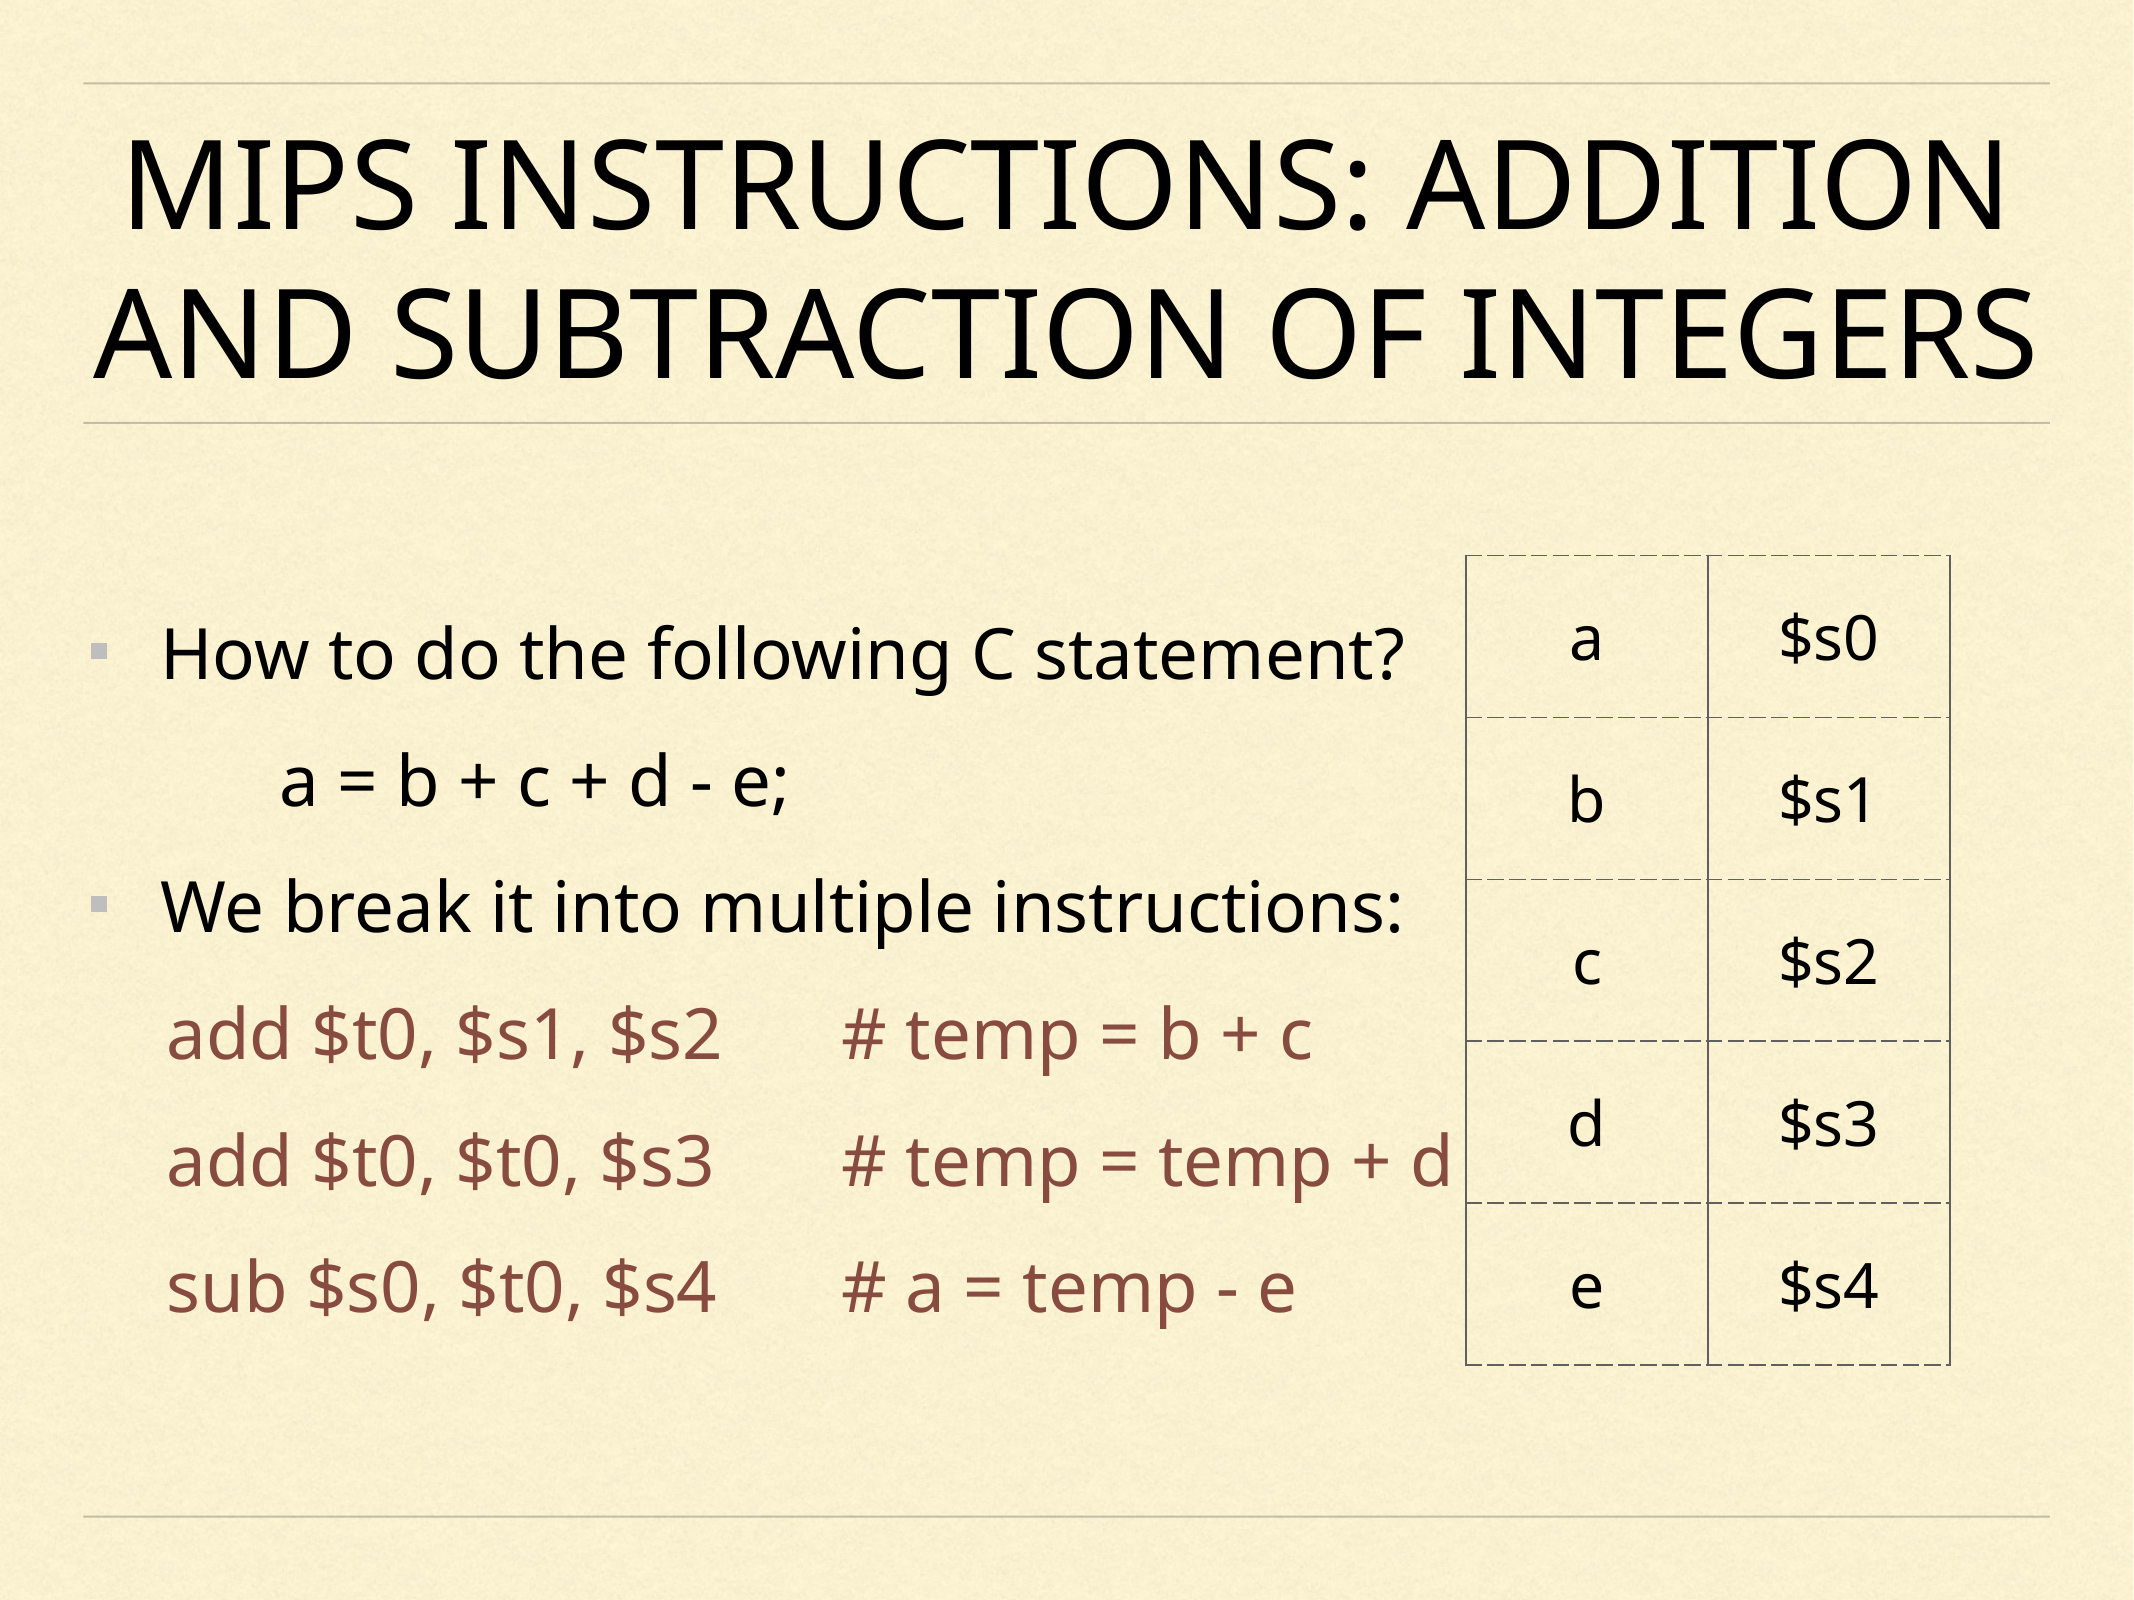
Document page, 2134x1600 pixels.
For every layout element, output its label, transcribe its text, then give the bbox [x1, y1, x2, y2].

table_cell $s2 [1709, 879, 1949, 1041]
table_header $s0 [1709, 555, 1949, 717]
table_cell $s3 [1709, 1041, 1949, 1203]
table_cell c [1467, 879, 1707, 1041]
table_cell b [1467, 717, 1707, 879]
table_cell $s1 [1709, 717, 1949, 879]
slide_number [1994, 1457, 2054, 1520]
table_cell e [1467, 1203, 1707, 1365]
table_header a [1467, 555, 1707, 717]
list How to do the following C statement? a = b + c + d - e; We break it into multiple instructions: add $t0, $s1, $s2 # temp = b + c add $t0, $t0, $s3 # temp = temp + d sub $s0, $t0, $s4 # a = temp - e [82, 497, 2051, 1438]
table_cell d [1467, 1041, 1707, 1203]
table_cell $s4 [1709, 1203, 1949, 1365]
picture [0, 0, 2134, 1600]
title MIPS INSTRUCTIONS: ADDITION AND SUBTRACTION OF INTEGERS [82, 97, 2051, 411]
